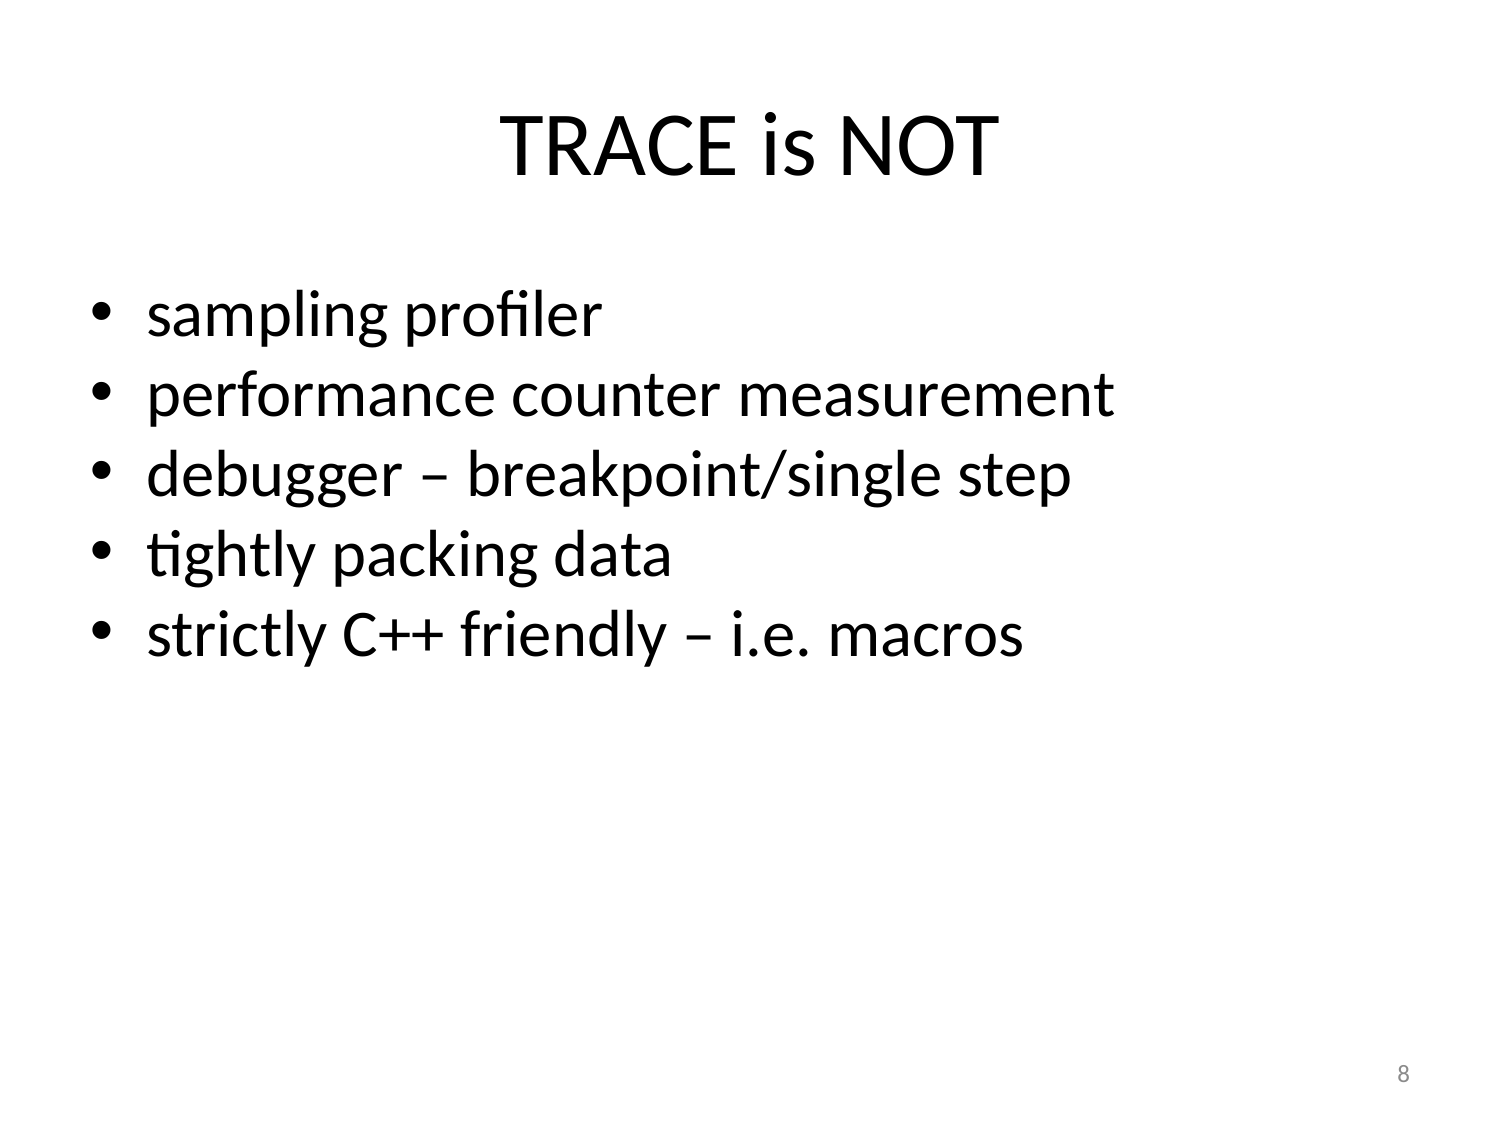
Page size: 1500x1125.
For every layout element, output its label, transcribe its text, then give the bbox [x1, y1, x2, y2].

text_box ﻿sampling profiler ﻿performance counter measurement ﻿debugger – breakpoint/single step tightly packing data strictly C++ friendly – i.e. macros [75, 262, 1425, 1005]
text_box <number> [1074, 1042, 1425, 1103]
text_box TRACE is NOT [75, 45, 1425, 233]
